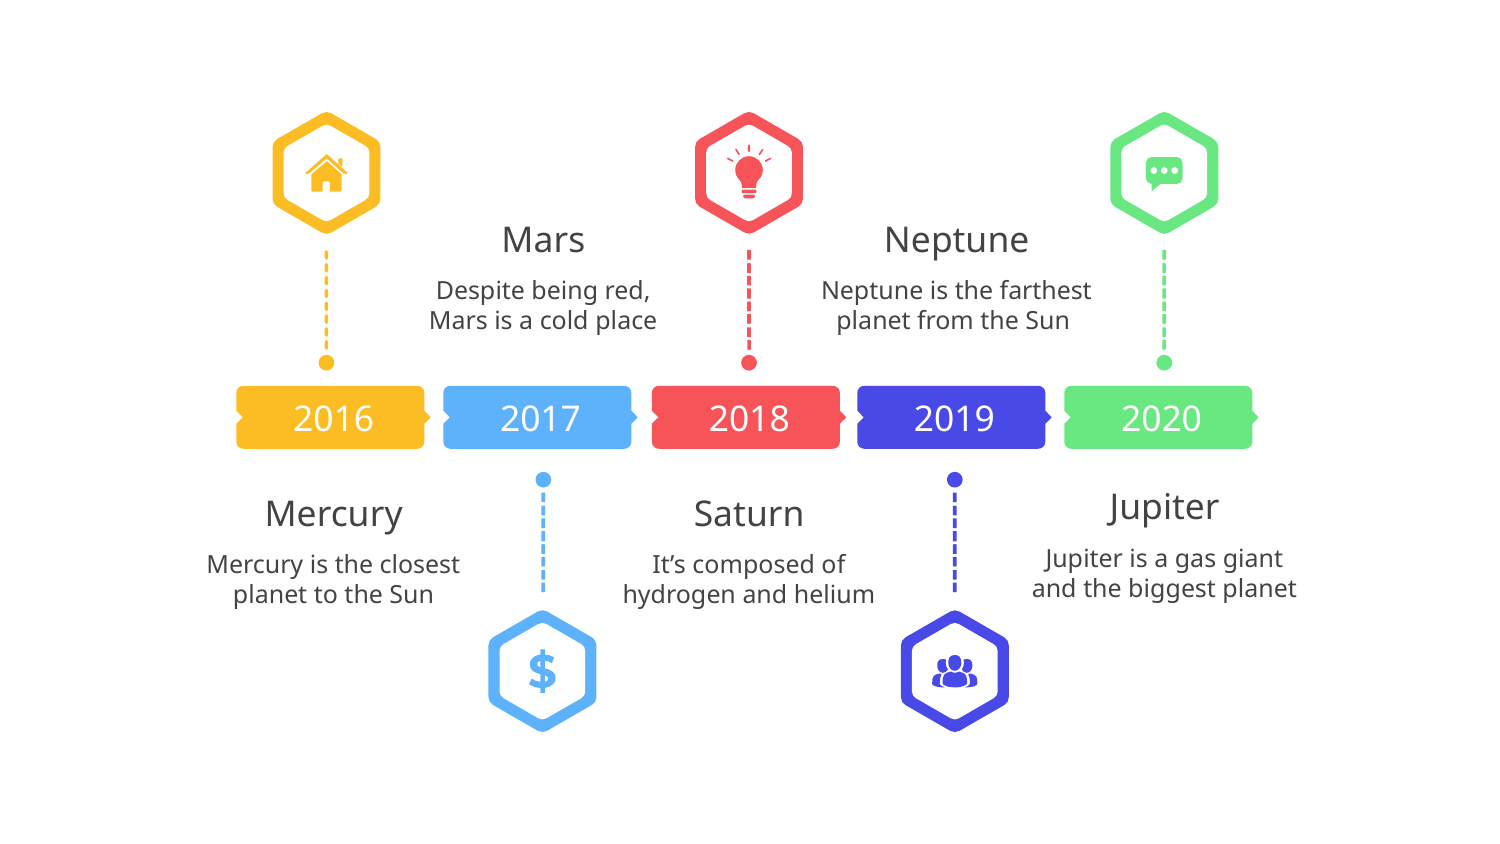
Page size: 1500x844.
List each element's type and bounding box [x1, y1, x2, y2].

text_box [388, 202, 699, 733]
text_box [594, 111, 904, 622]
text_box [178, 111, 489, 622]
text_box [1009, 111, 1320, 616]
text_box [801, 202, 1112, 733]
